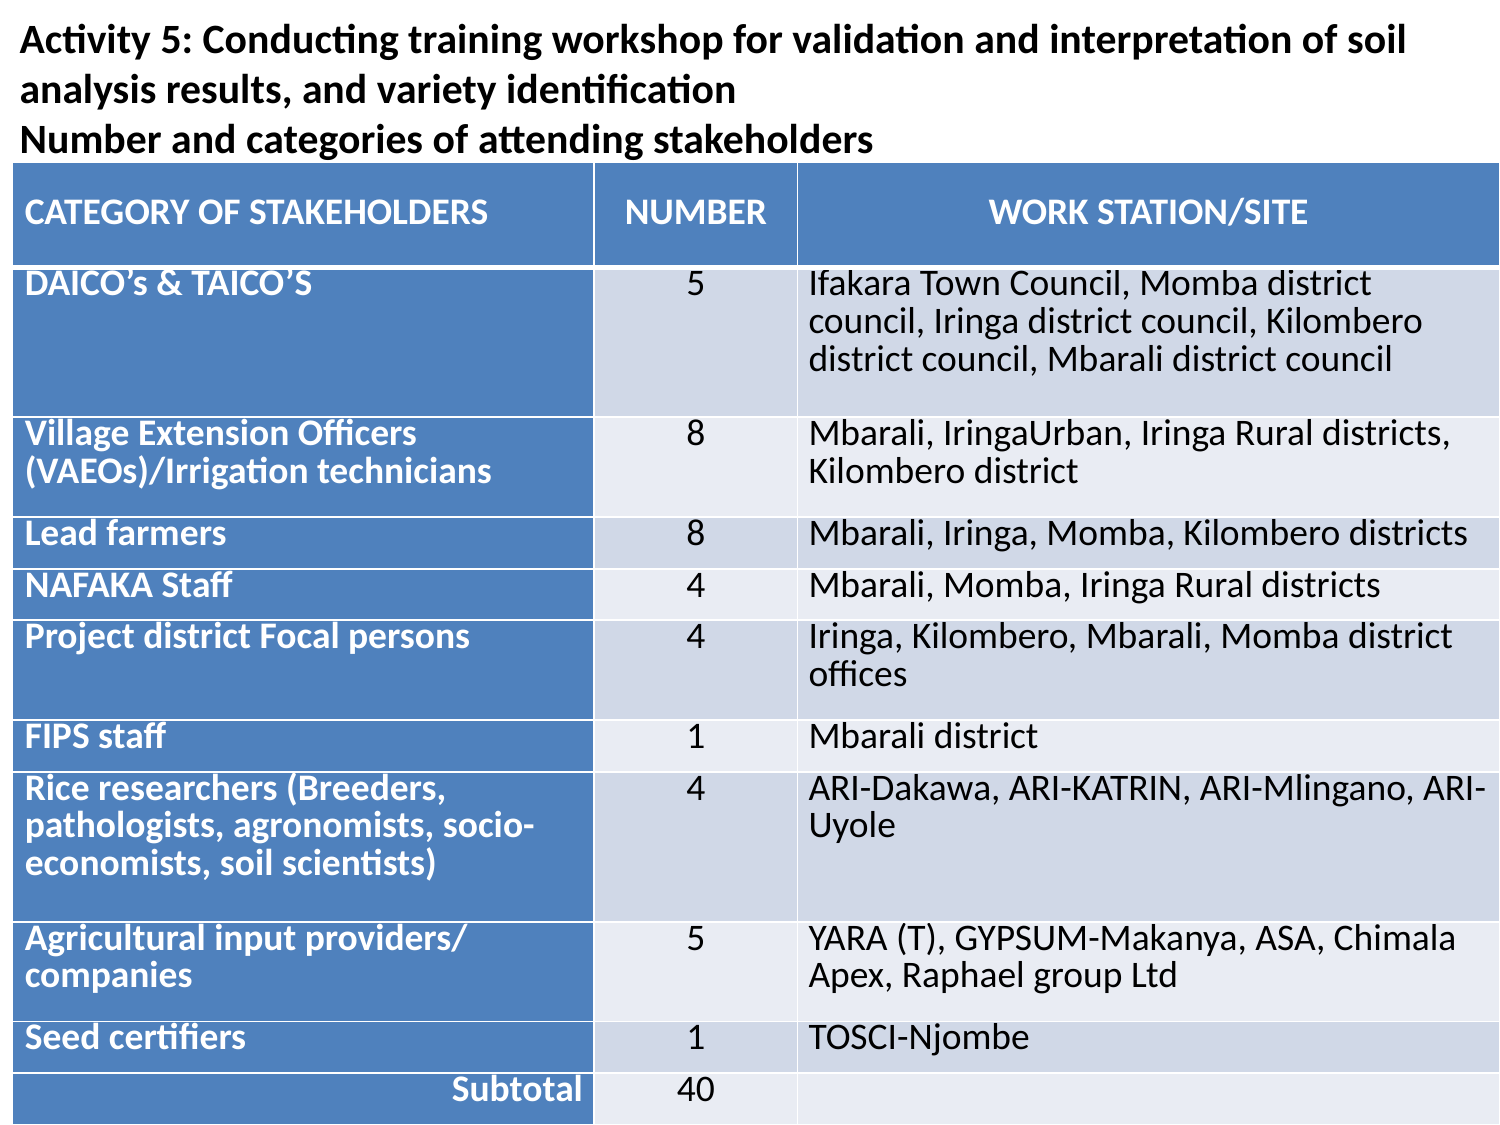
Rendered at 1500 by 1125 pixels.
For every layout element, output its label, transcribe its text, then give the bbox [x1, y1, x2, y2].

table_cell YARA (T), GYPSUM-Makanya, ASA, Chimala Apex, Raphael group Ltd [798, 923, 1499, 1021]
table_header CATEGORY OF STAKEHOLDERS [13, 163, 593, 265]
table_cell 4 [595, 621, 797, 719]
table_cell 1 [595, 721, 797, 771]
slide_number 31 [1074, 1042, 1425, 1103]
table_cell 4 [595, 570, 797, 619]
table_cell Ifakara Town Council, Momba district council, Iringa district council, Kilombero district council, Mbarali district council [798, 270, 1499, 416]
table_cell Mbarali, Momba, Iringa Rural districts [798, 570, 1499, 619]
table_cell FIPS staff [13, 721, 593, 771]
table_cell 5 [595, 270, 797, 416]
table_header NUMBER [595, 163, 797, 265]
table_cell Subtotal [13, 1074, 593, 1124]
table_cell [798, 1074, 1499, 1124]
table_cell Agricultural input providers/ companies [13, 923, 593, 1021]
table_cell ARI-Dakawa, ARI-KATRIN, ARI-Mlingano, ARI-Uyole [798, 773, 1499, 921]
table_cell Project district Focal persons [13, 621, 593, 719]
table_cell 5 [595, 923, 797, 1021]
table_cell NAFAKA Staff [13, 570, 593, 619]
table_cell 4 [595, 773, 797, 921]
table_cell 8 [595, 418, 797, 516]
table_cell 1 [595, 1022, 797, 1072]
table_cell 40 [595, 1074, 797, 1124]
table_cell Mbarali, Iringa, Momba, Kilombero districts [798, 518, 1499, 568]
table_cell Seed certifiers [13, 1022, 593, 1072]
table_cell DAICO’s & TAICO’S [13, 270, 593, 416]
title Activity 5: Conducting training workshop for validation and interpretation of soil analysis results, and variety identification Number and categories of attending stakeholders [4, 5, 1468, 168]
table_header WORK STATION/SITE [798, 163, 1499, 265]
table_cell Mbarali, IringaUrban, Iringa Rural districts, Kilombero district [798, 418, 1499, 516]
table_cell Lead farmers [13, 518, 593, 568]
table_cell Village Extension Officers (VAEOs)/Irrigation technicians [13, 418, 593, 516]
table_cell TOSCI-Njombe [798, 1022, 1499, 1072]
table_cell 8 [595, 518, 797, 568]
table_cell Mbarali district [798, 721, 1499, 771]
table_cell Rice researchers (Breeders, pathologists, agronomists, socio-economists, soil scientists) [13, 773, 593, 921]
table_cell Iringa, Kilombero, Mbarali, Momba district offices [798, 621, 1499, 719]
